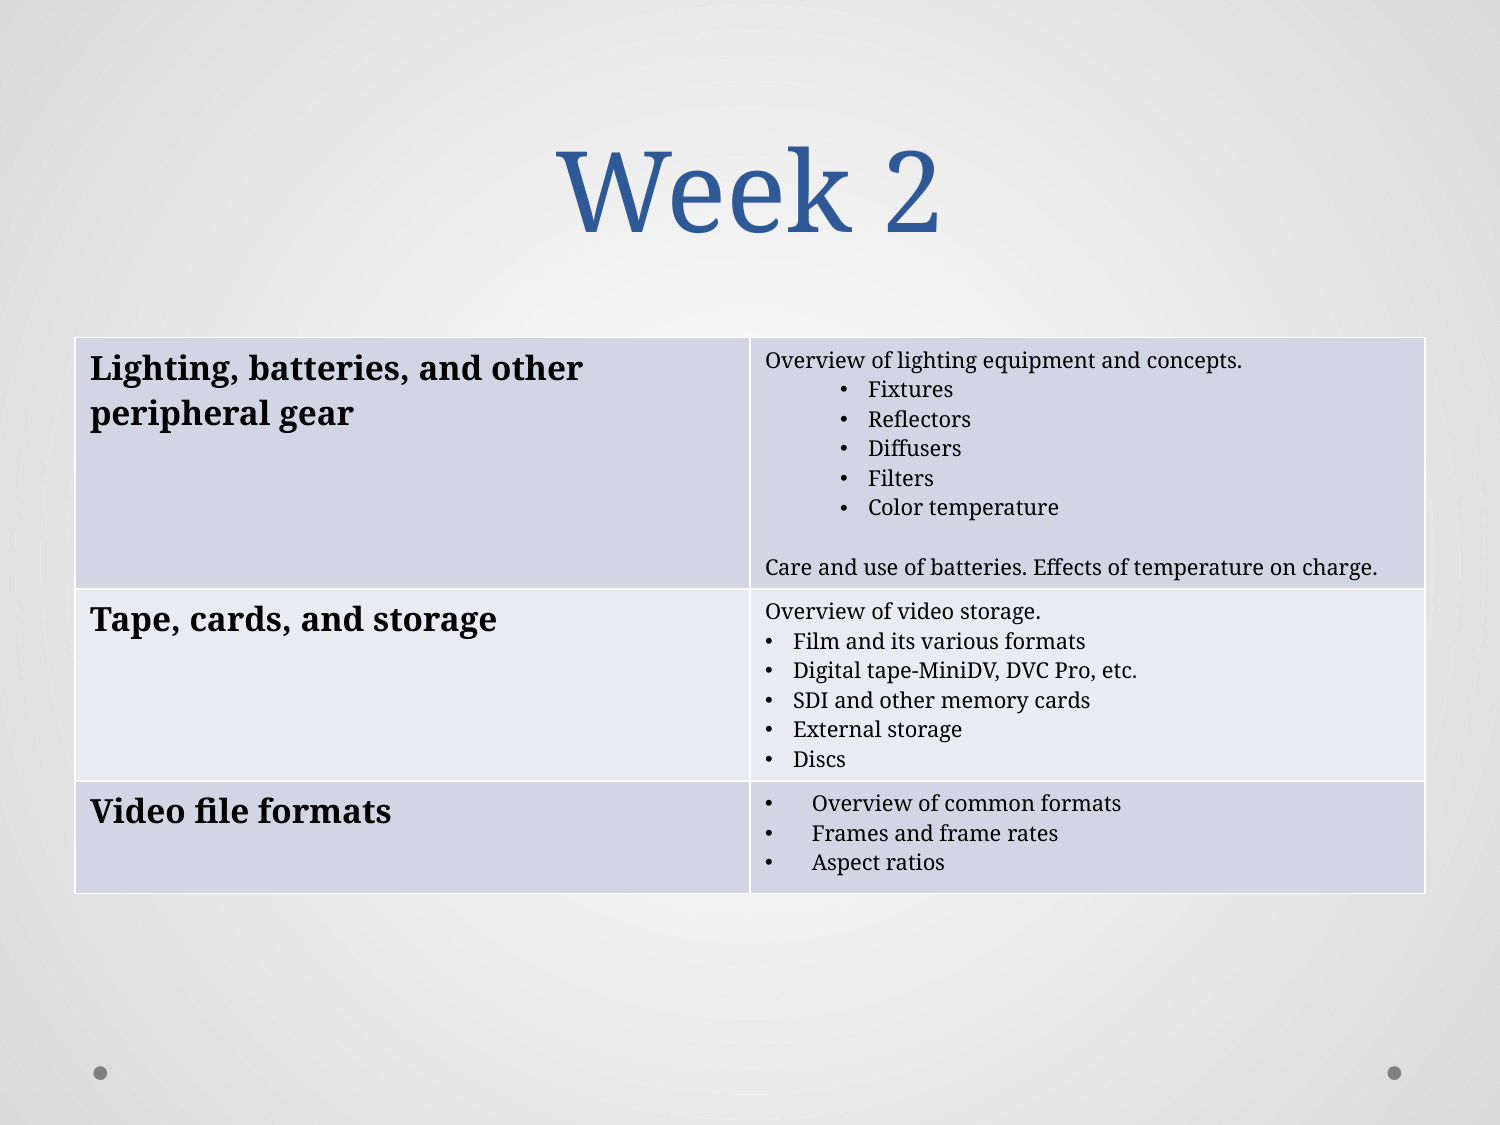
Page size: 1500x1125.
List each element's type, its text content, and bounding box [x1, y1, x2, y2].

table_header Lighting, batteries, and other peripheral gear [76, 338, 749, 588]
title Week 2 [75, 0, 1425, 263]
table_header Overview of lighting equipment and concepts. Fixtures Reflectors Diffusers Filters Color temperature Care and use of batteries. Effects of temperature on charge. [751, 338, 1424, 588]
table_cell Overview of video storage. Film and its various formats Digital tape-MiniDV, DVC Pro, etc. SDI and other memory cards External storage Discs [751, 590, 1424, 780]
table_cell Overview of common formats Frames and frame rates Aspect ratios [751, 782, 1424, 893]
table_cell Video file formats [76, 782, 749, 893]
table_cell Tape, cards, and storage [76, 590, 749, 780]
